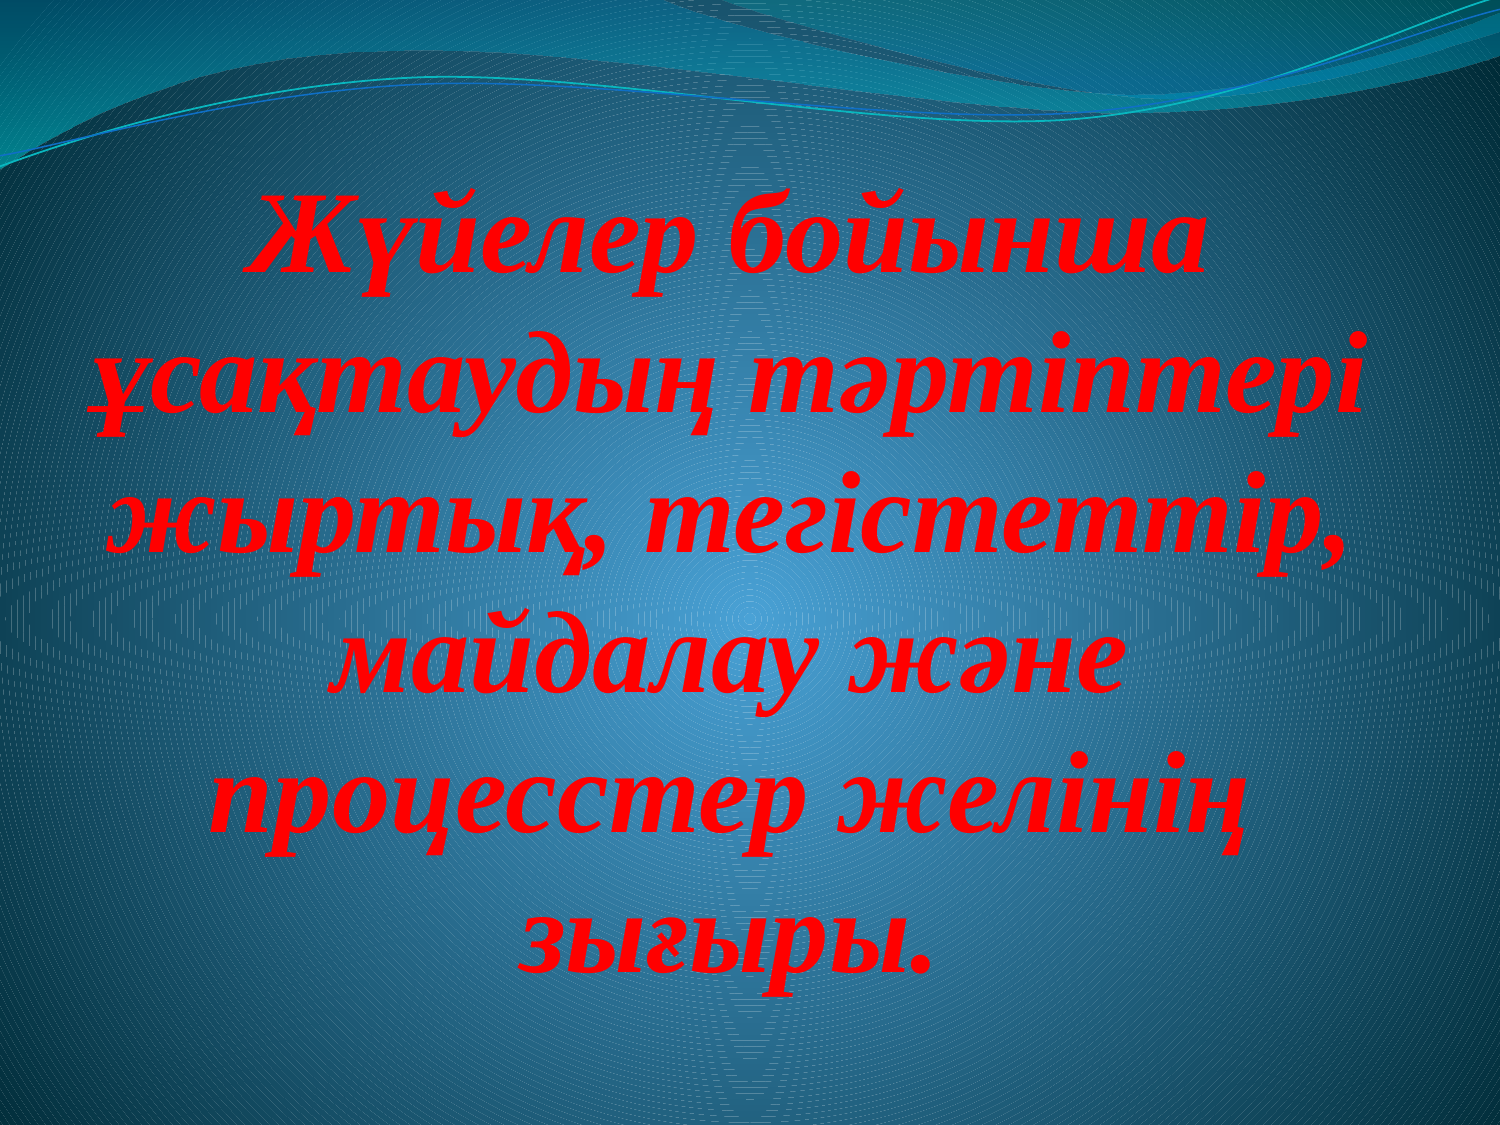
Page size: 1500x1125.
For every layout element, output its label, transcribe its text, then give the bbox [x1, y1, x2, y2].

title Жүйелер бойынша ұсақтаудың тәртiптерi жыртық, тегiстеттiр, майдалау және процесстер желiнің зығыры. [87, 93, 1376, 997]
